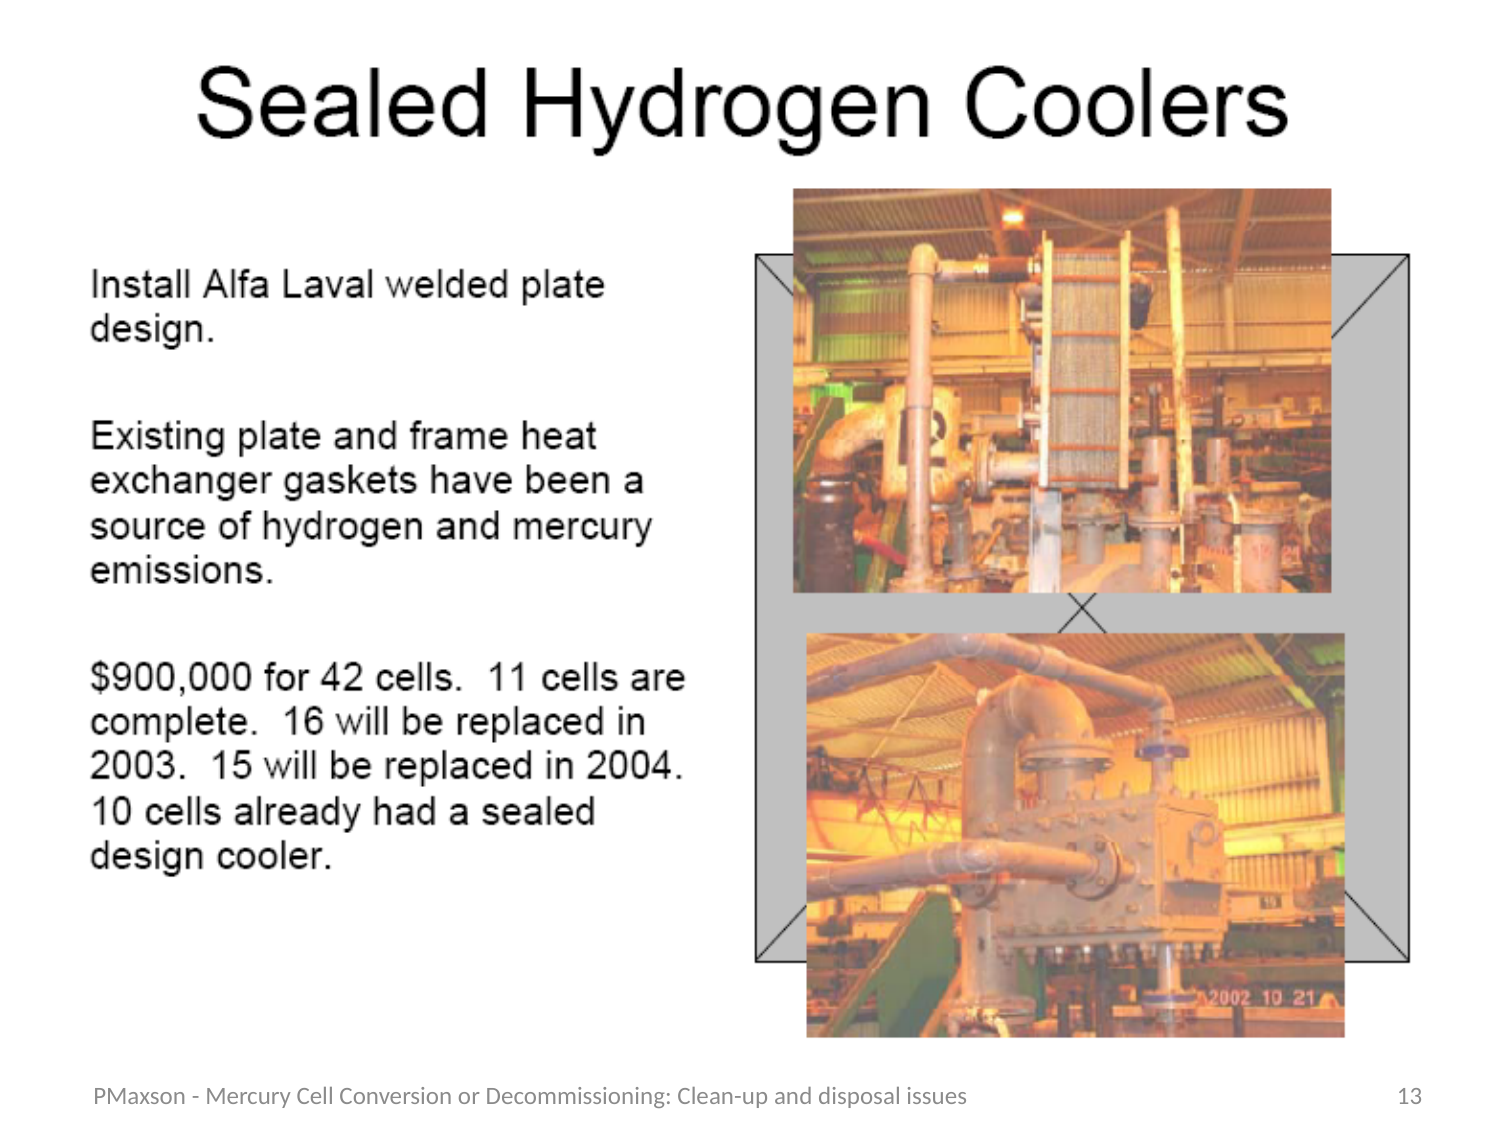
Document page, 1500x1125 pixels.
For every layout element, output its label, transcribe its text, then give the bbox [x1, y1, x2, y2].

picture [62, 49, 1441, 1063]
slide_number 13 [1074, 1070, 1438, 1125]
footer PMaxson - Mercury Cell Conversion or Decommissioning: Clean-up and disposal issues [75, 1071, 988, 1125]
